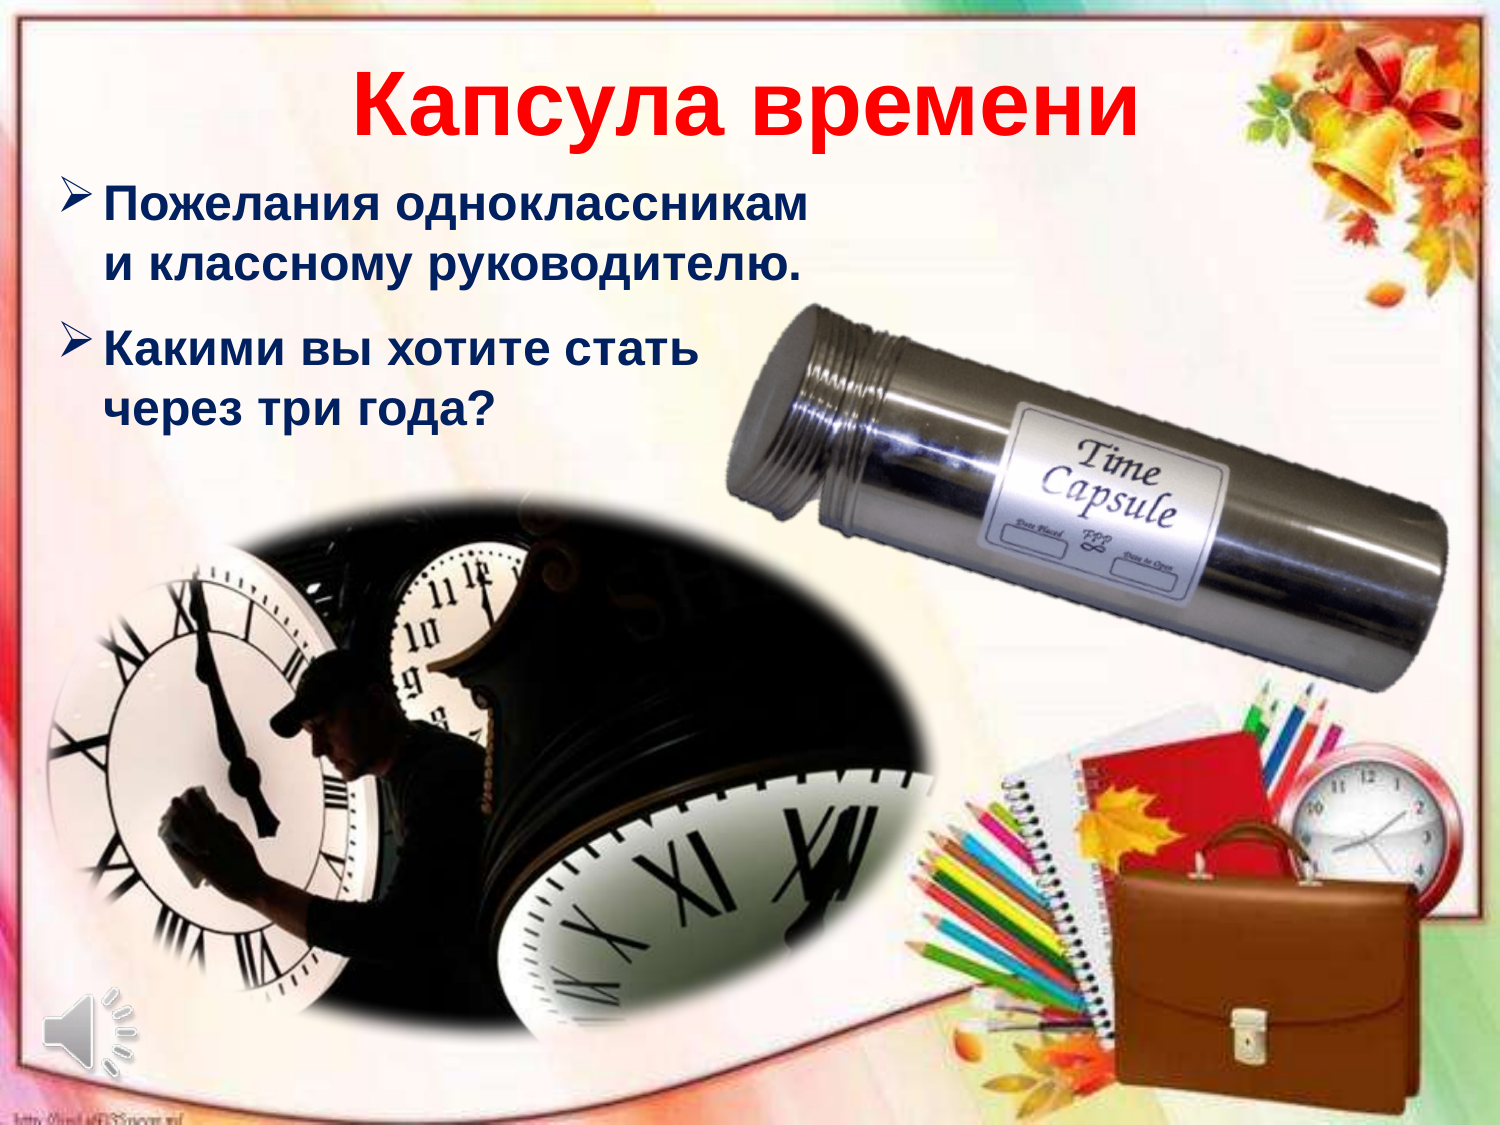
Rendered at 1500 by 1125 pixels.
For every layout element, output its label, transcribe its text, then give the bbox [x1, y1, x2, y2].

picture [0, 0, 1500, 1125]
text_box Пожелания одноклассникам и классному руководителю. Какими вы хотите стать через три года? [42, 162, 844, 443]
text_box Капсула времени [336, 36, 1159, 162]
